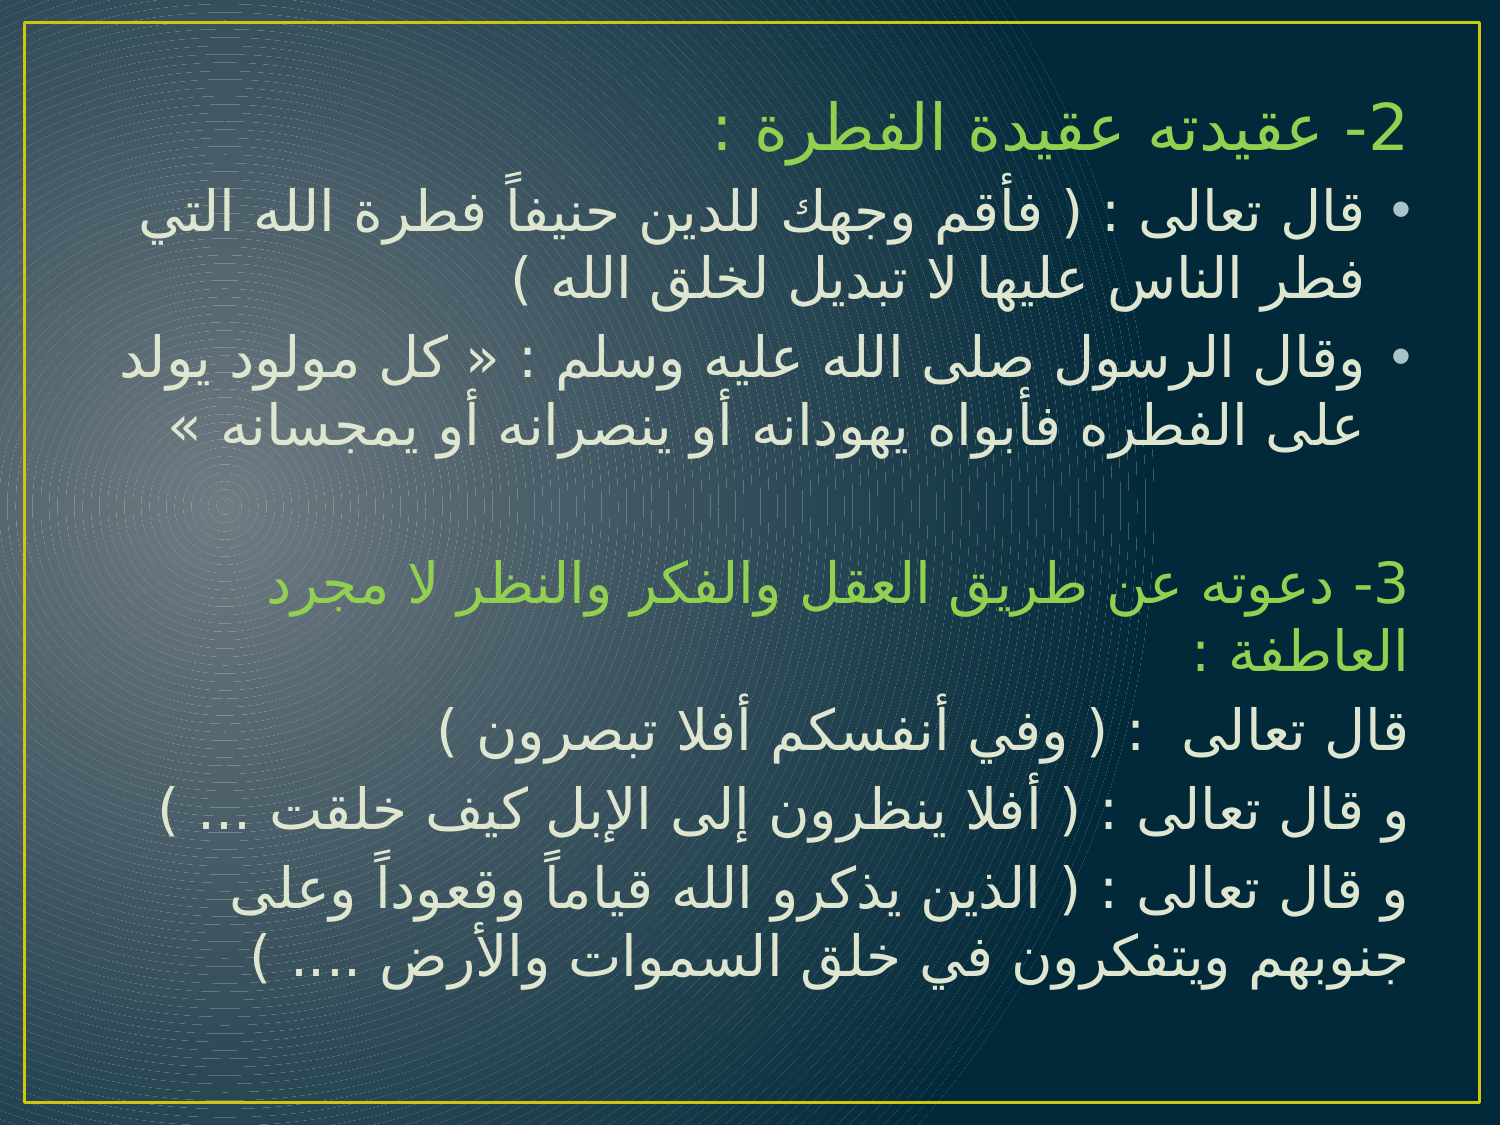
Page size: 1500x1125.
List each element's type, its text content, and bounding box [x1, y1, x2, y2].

list 2- عقيدته عقيدة الفطرة : قال تعالى : ( فأقم وجهك للدين حنيفاً فطرة الله التي فطر الناس عليها لا تبديل لخلق الله ) وقال الرسول صلى الله عليه وسلم : « كل مولود يولد على الفطره فأبواه يهودانه أو ينصرانه أو يمجسانه » 3- دعوته عن طريق العقل والفكر والنظر لا مجرد العاطفة : قال تعالى : ( وفي أنفسكم أفلا تبصرون ) و قال تعالى : ( أفلا ينظرون إلى الإبل كيف خلقت ... ) و قال تعالى : ( الذين يذكرو الله قياماً وقعوداً وعلى جنوبهم ويتفكرون في خلق السموات والأرض .... ) [75, 78, 1425, 1005]
